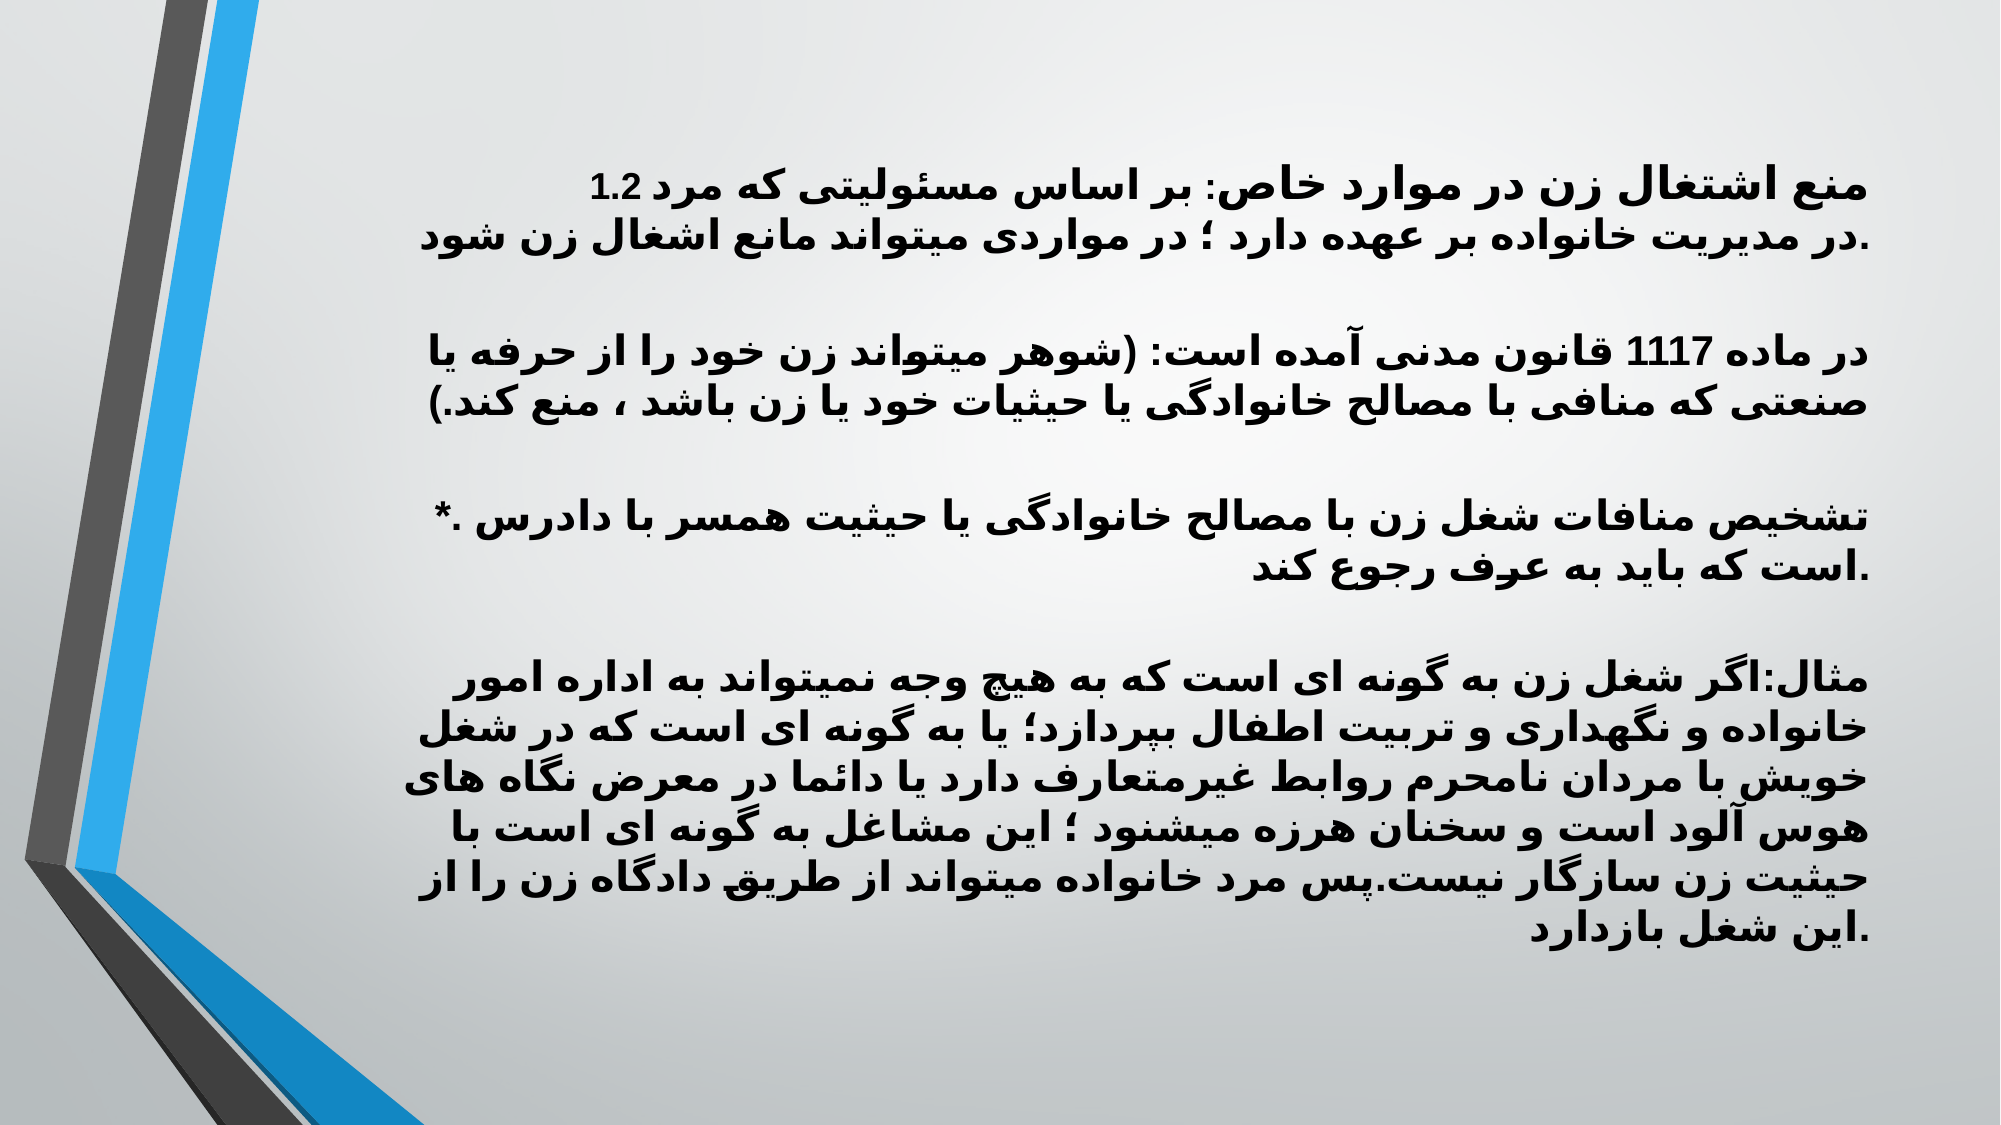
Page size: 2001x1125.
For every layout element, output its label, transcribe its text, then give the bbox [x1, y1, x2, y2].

text_box 1.2 منع اشتغال زن در موارد خاص: بر اساس مسئولیتی که مرد در مدیریت خانواده بر عهده دارد ؛ در مواردی میتواند مانع اشغال زن شود. [368, 145, 1886, 266]
text_box مثال:اگر شغل زن به گونه ای است که به هیچ وجه نمیتواند به اداره امور خانواده و نگهداری و تربیت اطفال بپردازد؛ یا به گونه ای است که در شغل خویش با مردان نامحرم روابط غیرمتعارف دارد یا دائما در معرض نگاه های هوس آلود است و سخنان هرزه میشنود ؛ این مشاغل به گونه ای است با حیثیت زن سازگار نیست.پس مرد خانواده میتواند از طریق دادگاه زن را از این شغل بازدارد. [368, 641, 1886, 957]
text_box *. تشخیص منافات شغل زن با مصالح خانوادگی یا حیثیت همسر با دادرس است که باید به عرف رجوع کند. [368, 481, 1886, 641]
text_box در ماده 1117 قانون مدنی آمده است: (شوهر میتواند زن خود را از حرفه یا صنعتی که منافی با مصالح خانوادگی یا حیثیات خود یا زن باشد ، منع کند.) [368, 316, 1886, 432]
